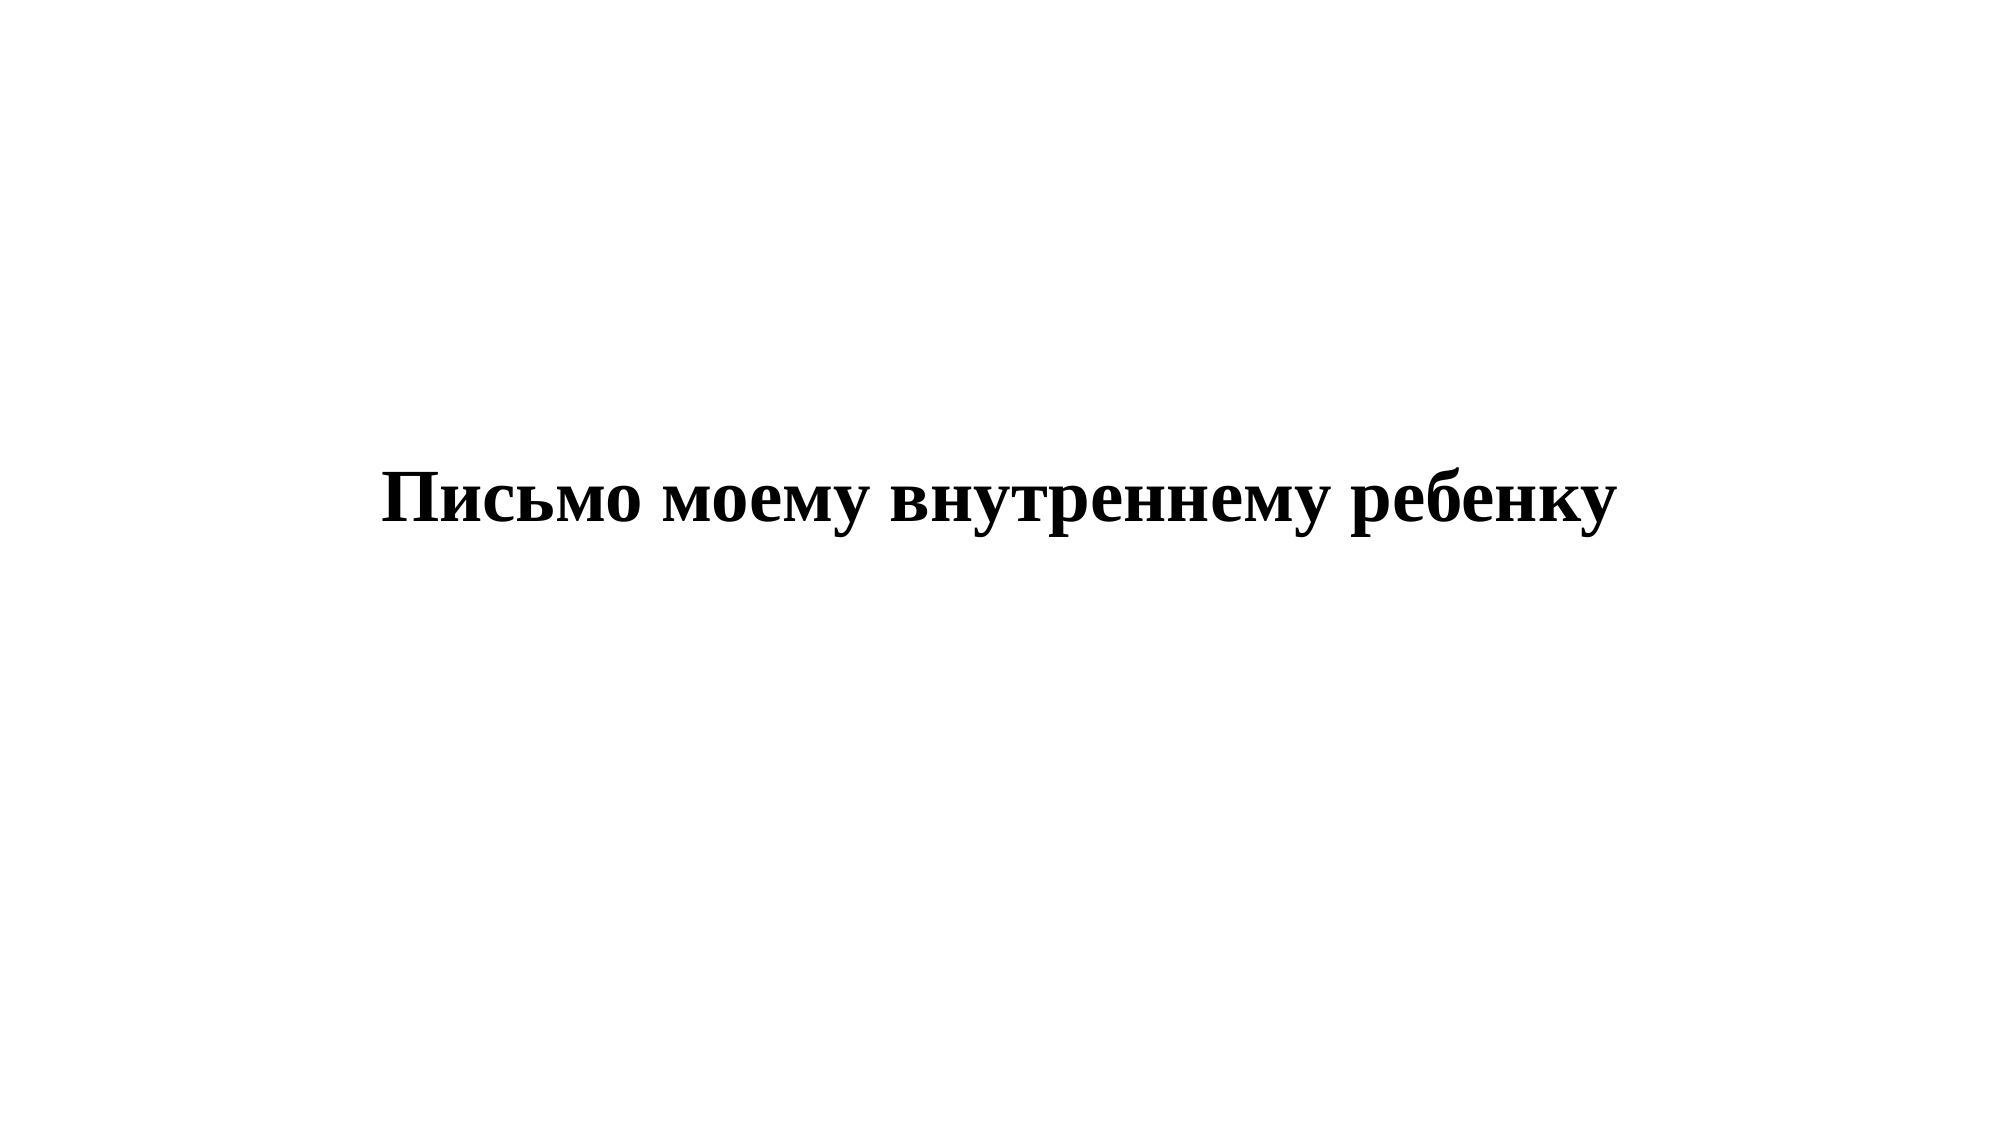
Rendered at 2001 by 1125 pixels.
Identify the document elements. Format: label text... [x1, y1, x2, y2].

title Письмо моему внутреннему ребенку [137, 388, 1863, 607]
